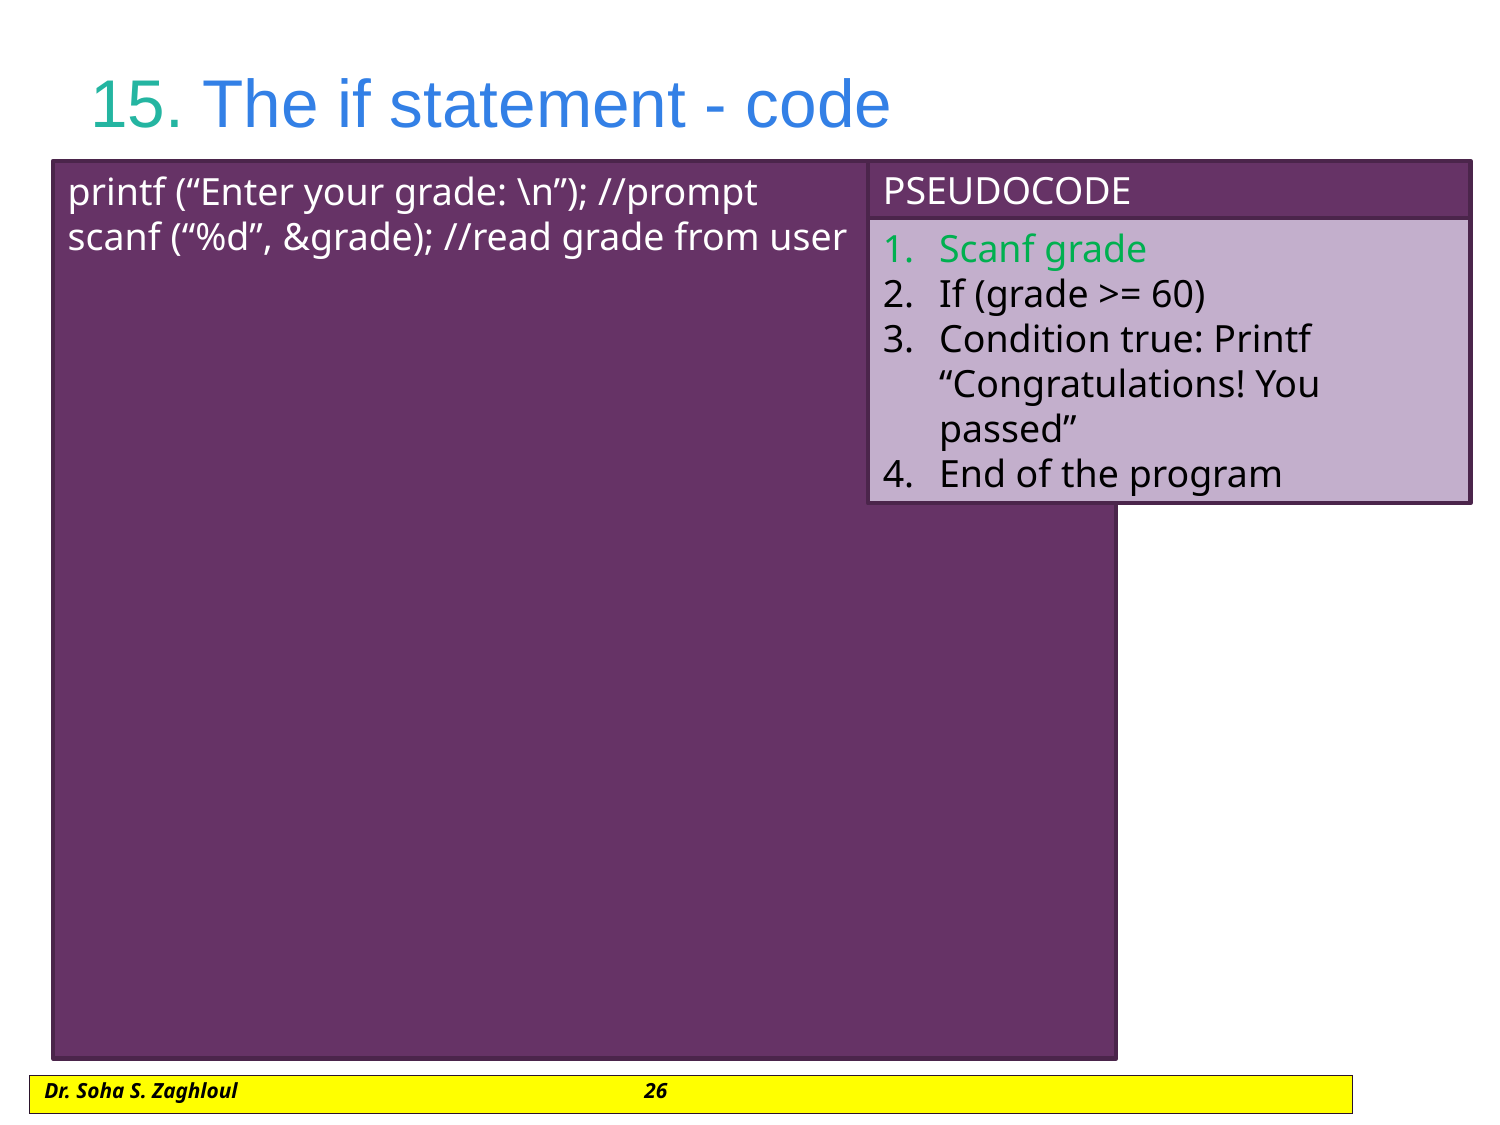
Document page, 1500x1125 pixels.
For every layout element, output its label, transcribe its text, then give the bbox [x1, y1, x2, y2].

title 15. The if statement - code [75, 52, 1471, 149]
text_box printf (“Enter your grade: \n”); //prompt scanf (“%d”, &grade); //read grade from user [51, 159, 1118, 1061]
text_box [867, 160, 1472, 504]
text_box Dr. Soha S. Zaghloul 26 [29, 1075, 1353, 1114]
